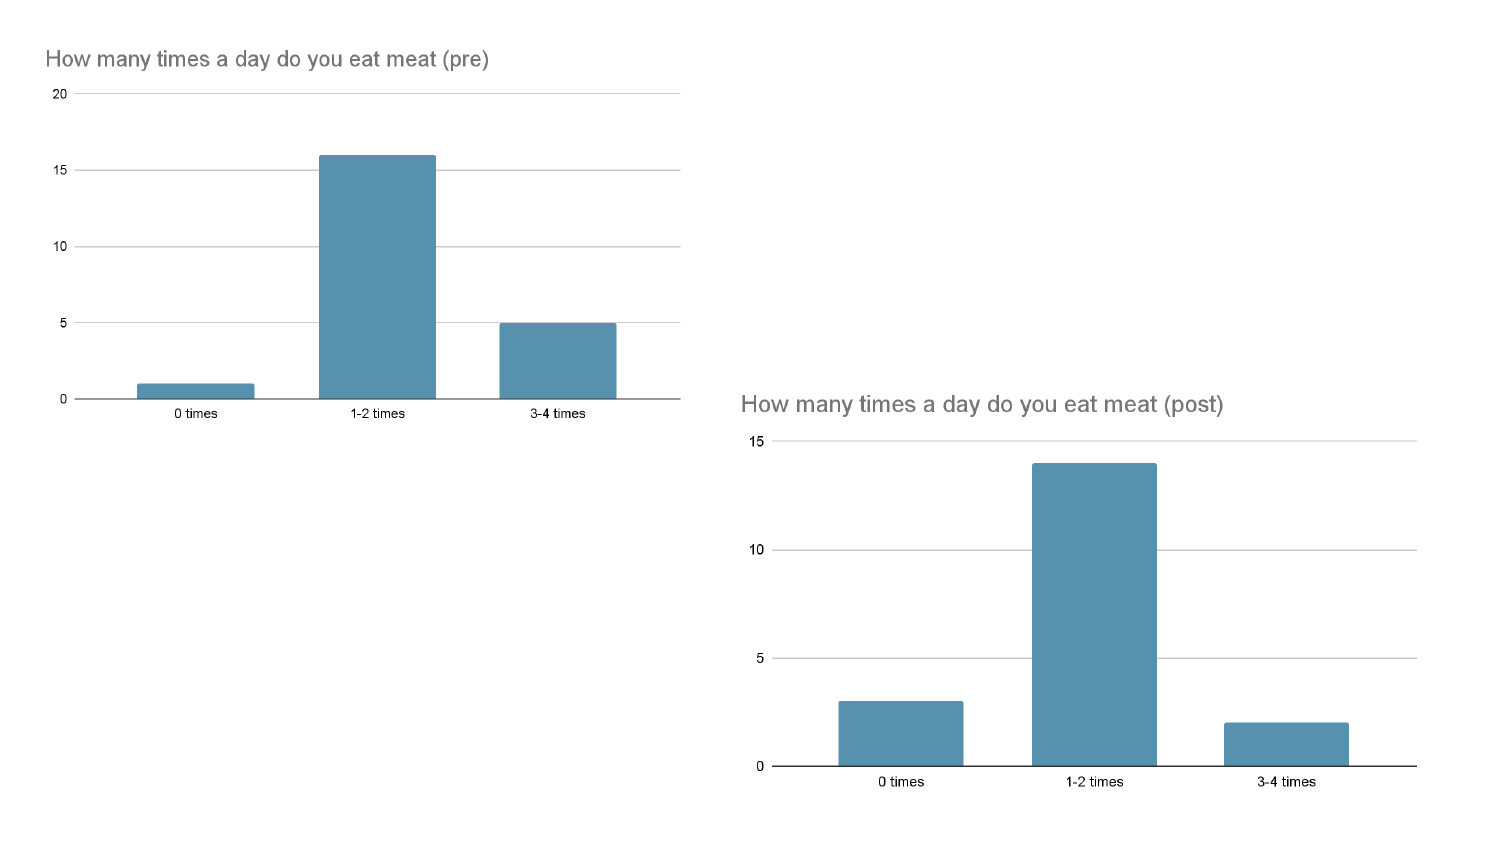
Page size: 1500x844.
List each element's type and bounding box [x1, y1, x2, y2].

picture [24, 24, 701, 442]
picture [718, 366, 1439, 812]
